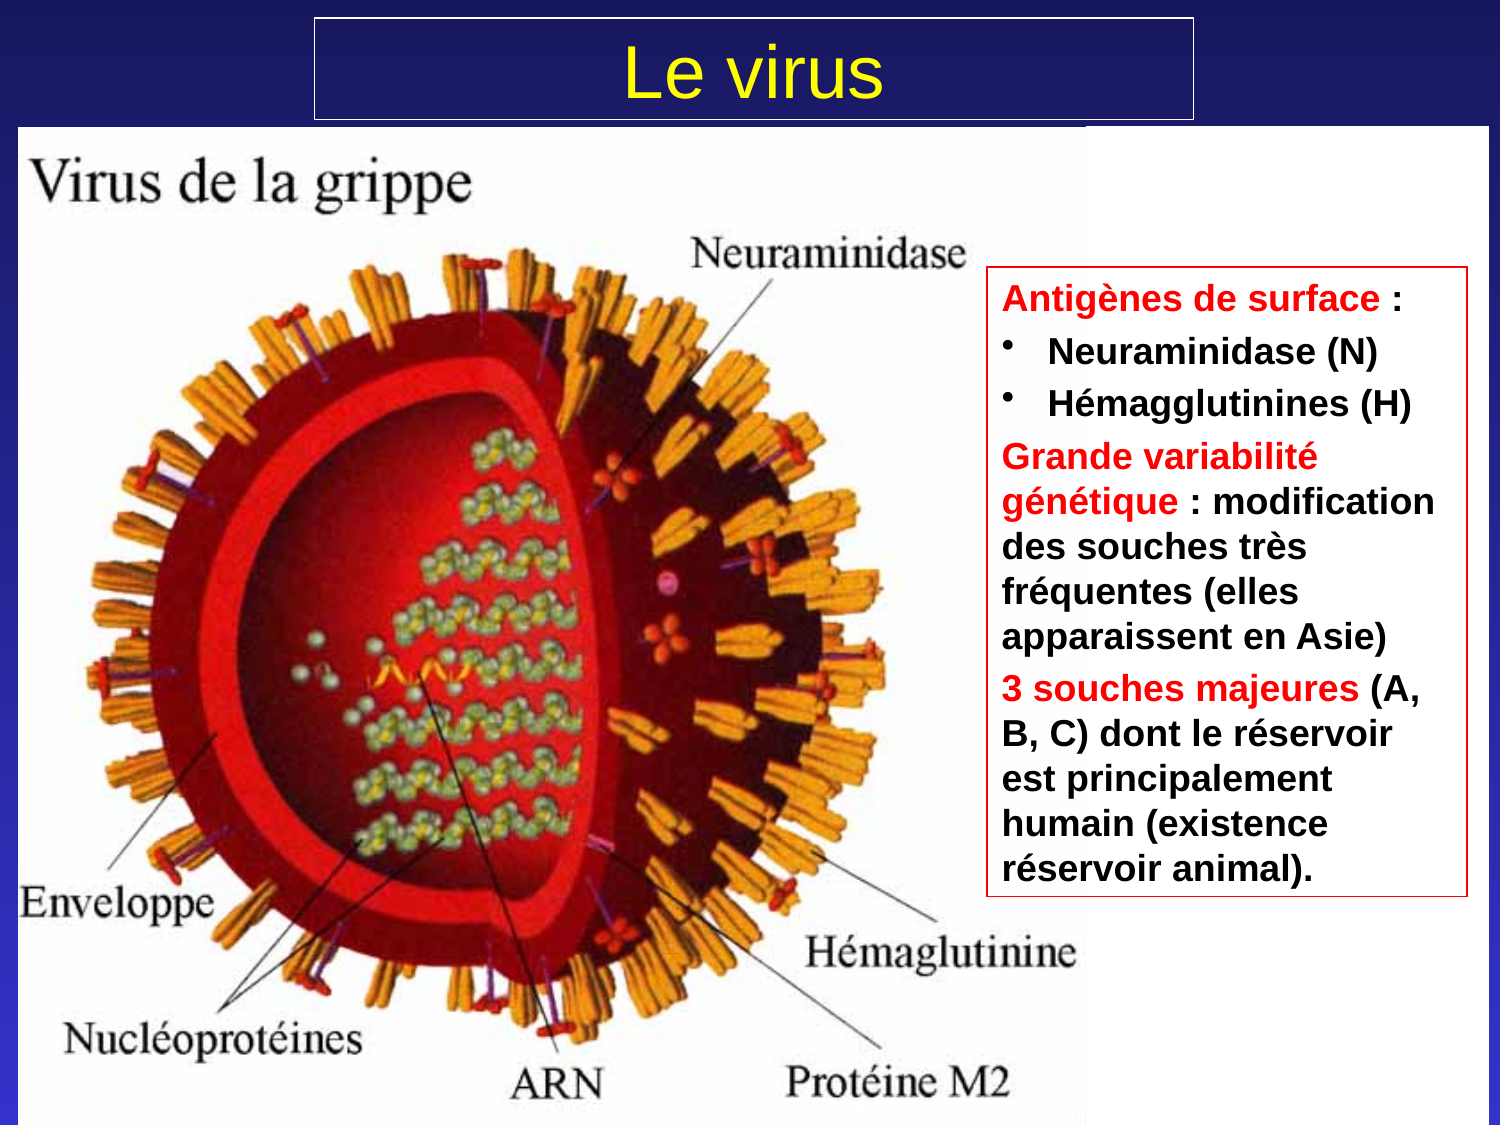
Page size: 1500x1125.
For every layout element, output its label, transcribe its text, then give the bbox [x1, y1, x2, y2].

title Le virus [314, 17, 1194, 120]
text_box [18, 126, 1489, 1125]
